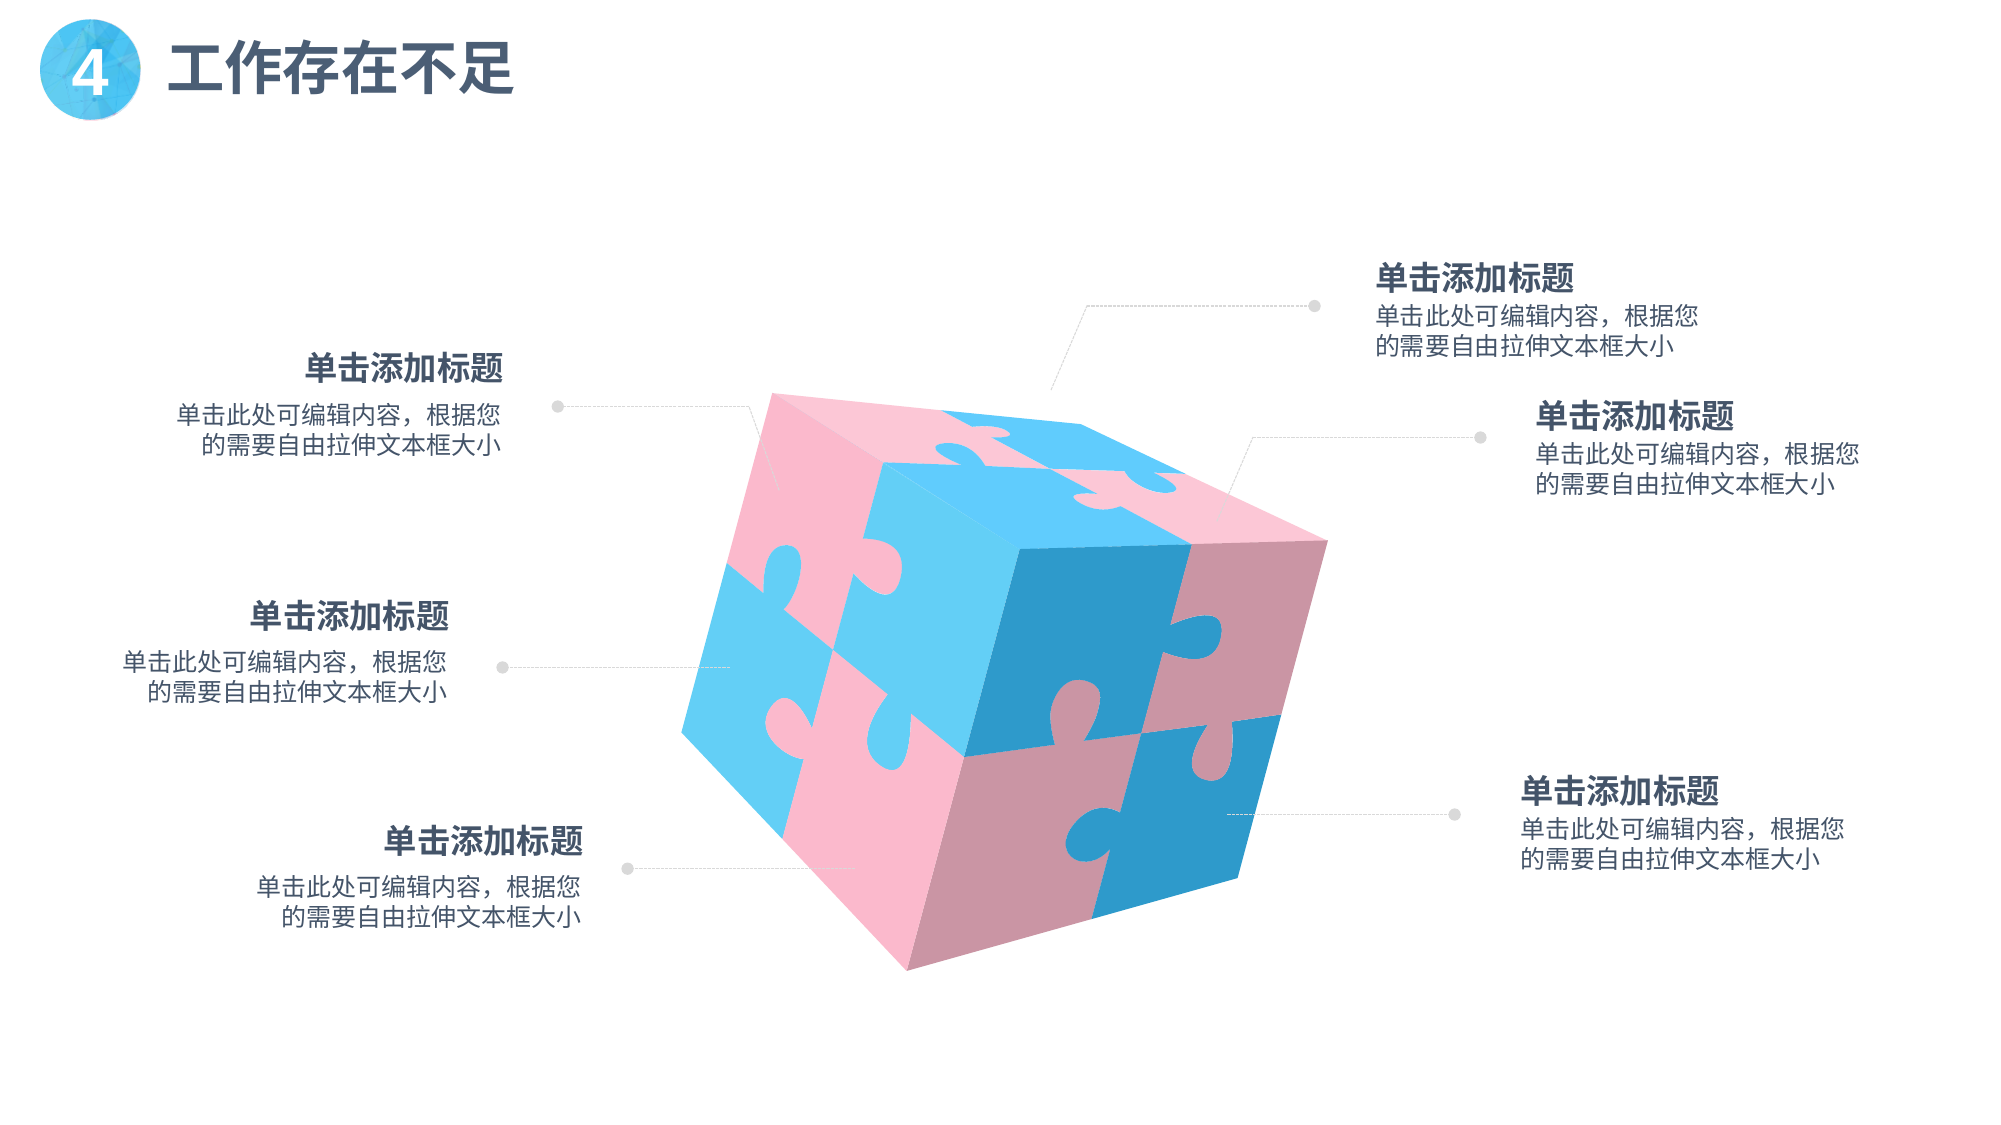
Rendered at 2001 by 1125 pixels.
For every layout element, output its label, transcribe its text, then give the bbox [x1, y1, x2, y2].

text_box 单击添加标题 [1520, 770, 1841, 811]
text_box [1052, 469, 1327, 544]
text_box [765, 649, 964, 971]
text_box [884, 443, 1192, 549]
text_box 单击此处可编辑内容，根据您的需要自由拉伸文本框大小 [1535, 438, 1867, 499]
text_box [833, 463, 1020, 770]
text_box [775, 393, 1046, 468]
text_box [1051, 305, 1315, 391]
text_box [1216, 436, 1481, 522]
text_box [940, 410, 1186, 493]
text_box [1141, 540, 1328, 781]
text_box 单击此处可编辑内容，根据您的需要自由拉伸文本框大小 [249, 871, 582, 932]
text_box [681, 545, 832, 839]
text_box 单击添加标题 [1375, 256, 1696, 297]
text_box [964, 544, 1221, 758]
text_box 单击添加标题 [183, 347, 504, 388]
text_box 单击此处可编辑内容，根据您的需要自由拉伸文本框大小 [1375, 300, 1707, 361]
text_box 单击此处可编辑内容，根据您的需要自由拉伸文本框大小 [170, 399, 502, 460]
text_box [726, 392, 901, 649]
text_box [907, 680, 1140, 971]
text_box 单击添加标题 [1535, 395, 1856, 436]
text_box 单击添加标题 [129, 594, 450, 635]
text_box 单击添加标题 [262, 819, 584, 860]
text_box [1065, 715, 1282, 920]
text_box 单击此处可编辑内容，根据您的需要自由拉伸文本框大小 [1520, 813, 1852, 874]
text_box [557, 405, 780, 491]
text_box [40, 19, 698, 120]
text_box 单击此处可编辑内容，根据您的需要自由拉伸文本框大小 [115, 646, 448, 707]
